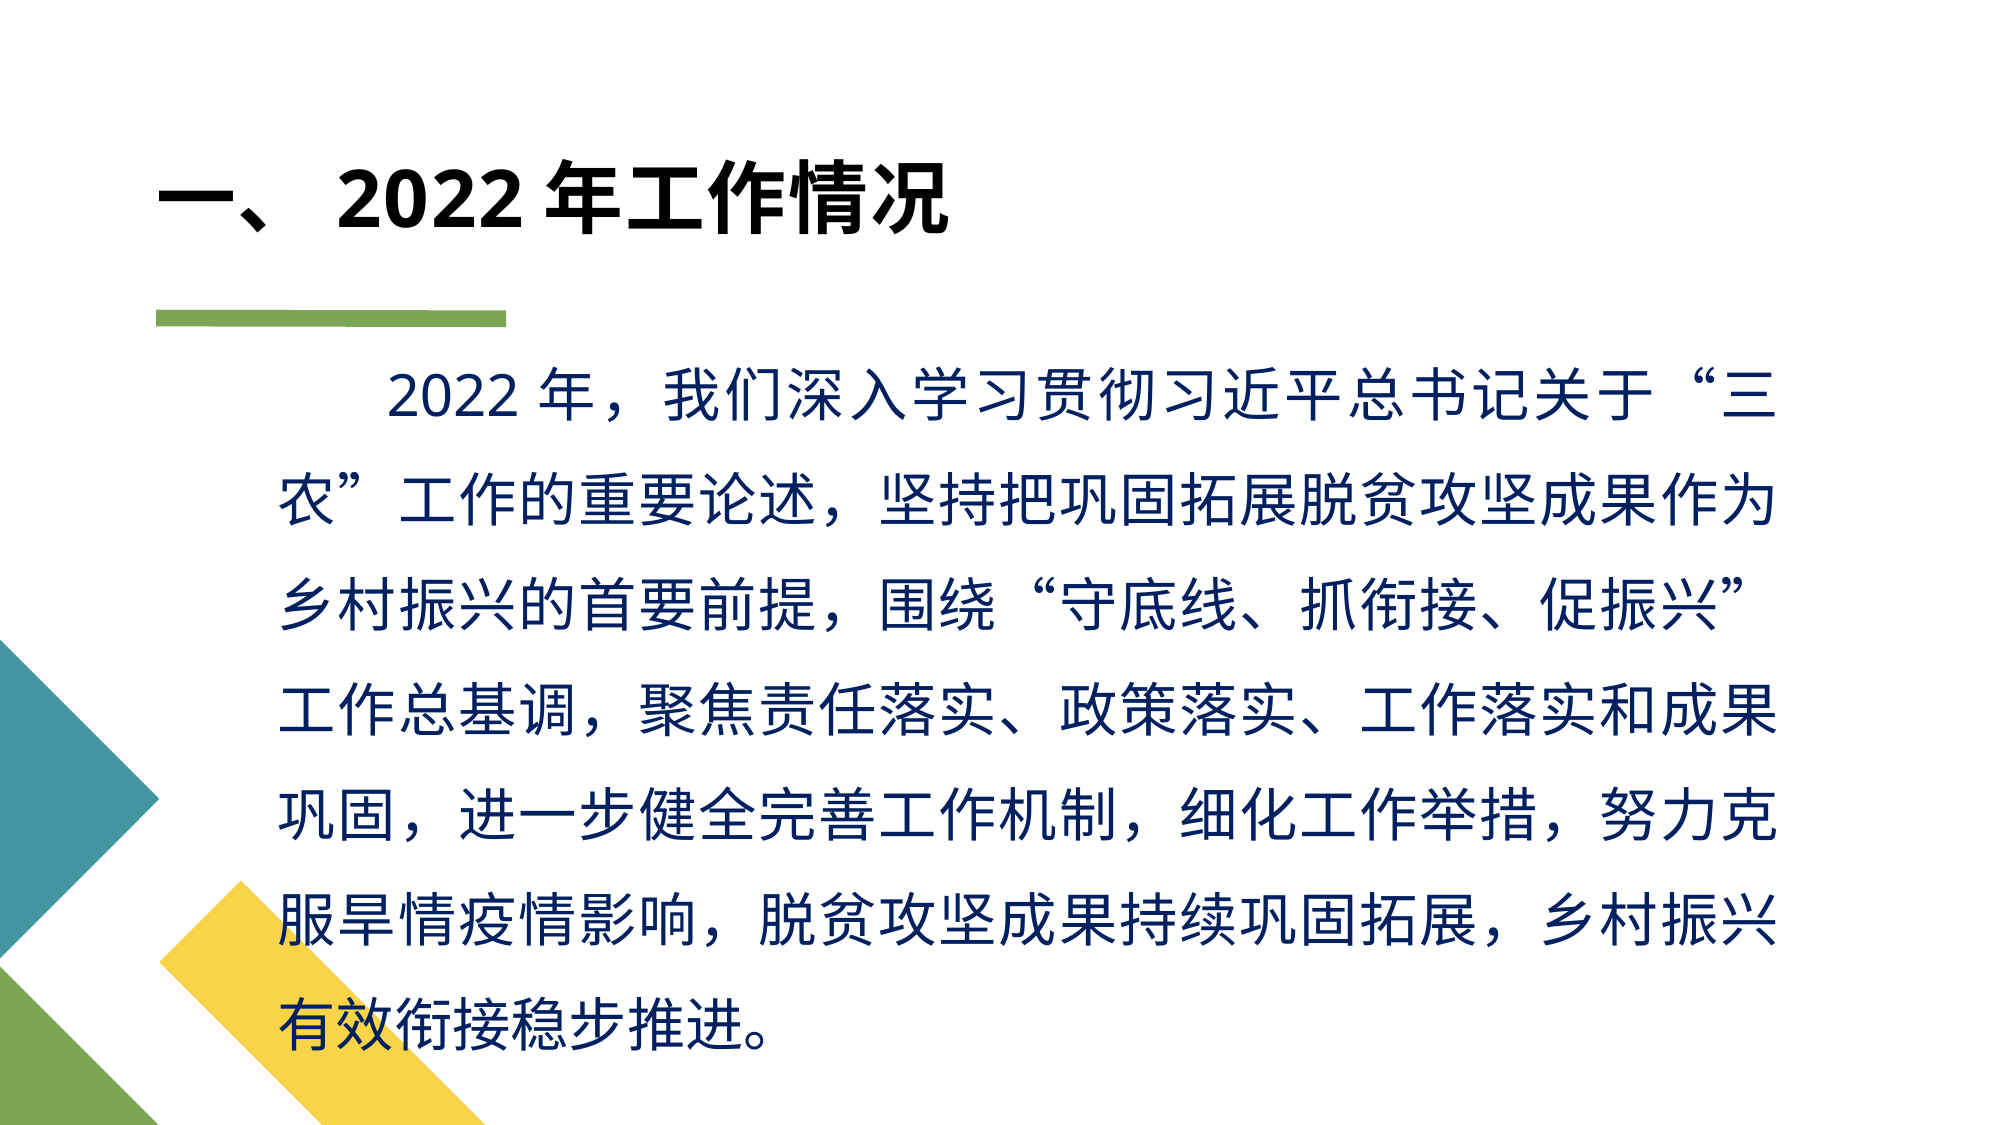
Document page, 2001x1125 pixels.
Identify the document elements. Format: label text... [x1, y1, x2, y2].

list 2022年，我们深入学习贯彻习近平总书记关于“三农”工作的重要论述，坚持把巩固拓展脱贫攻坚成果作为乡村振兴的首要前提，围绕“守底线、抓衔接、促振兴”工作总基调，聚焦责任落实、政策落实、工作落实和成果巩固，进一步健全完善工作机制，细化工作举措，努力克服旱情疫情影响，脱贫攻坚成果持续巩固拓展，乡村振兴有效衔接稳步推进。 [277, 323, 1780, 1080]
title 一、2022年工作情况 [156, 76, 969, 245]
